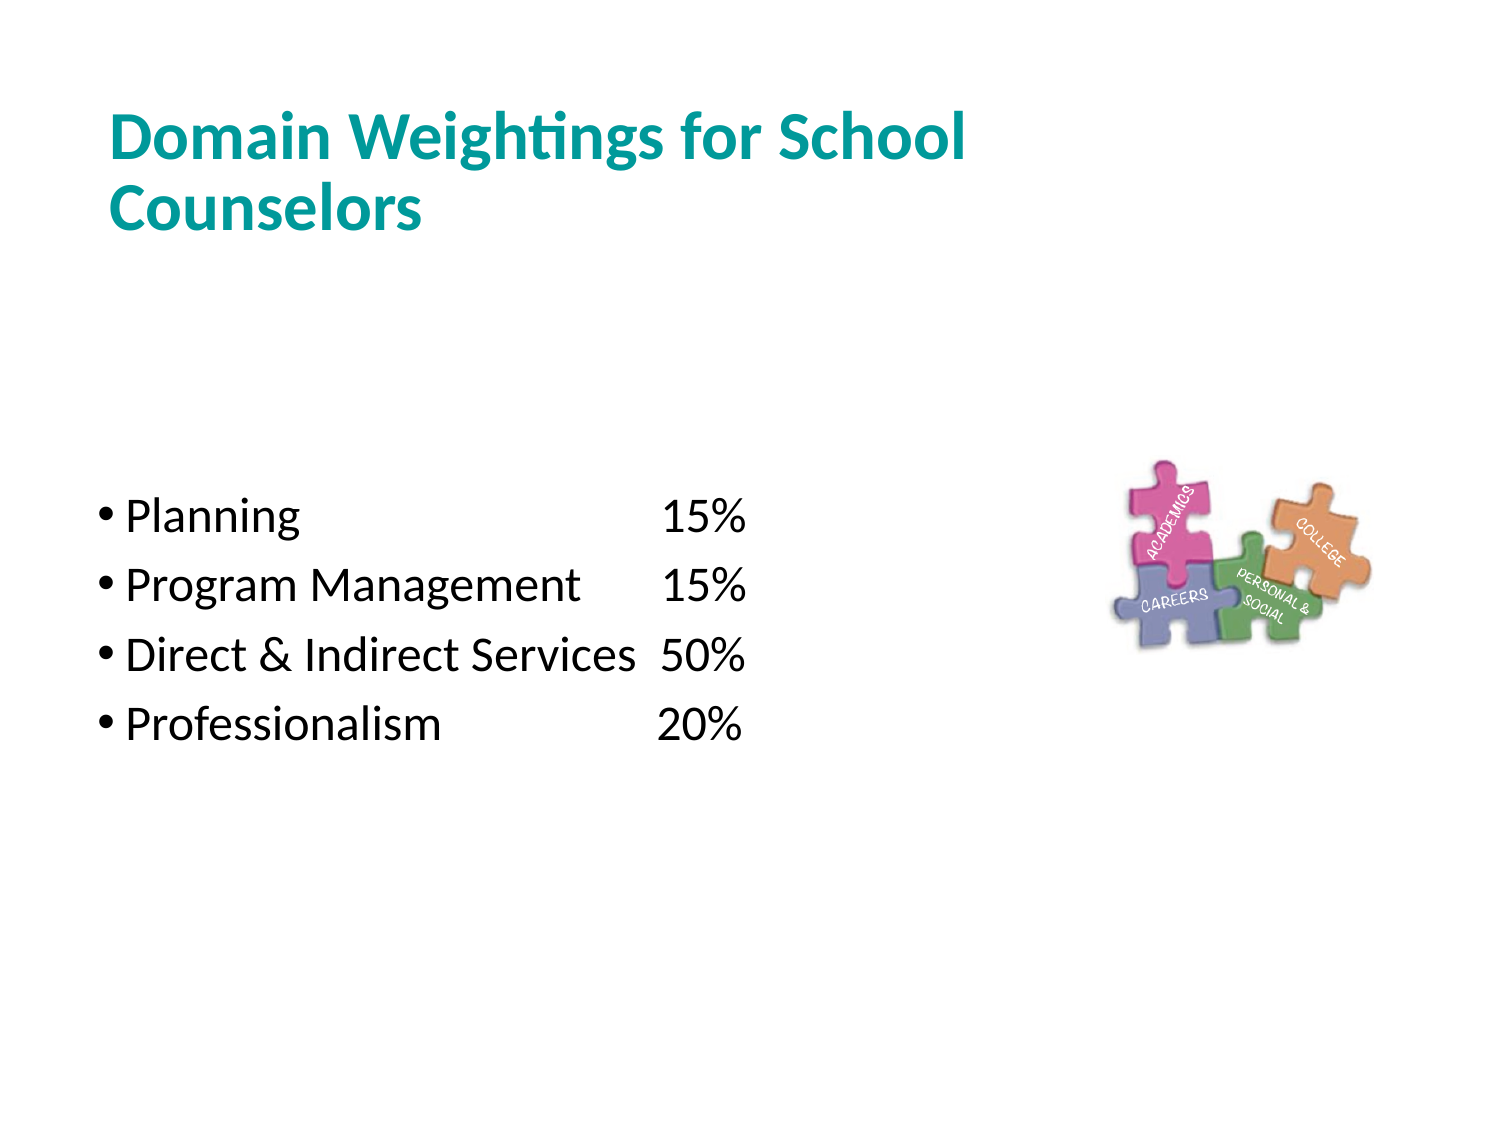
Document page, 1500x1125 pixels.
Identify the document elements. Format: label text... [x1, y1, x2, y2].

list Planning 15% Program Management 15% Direct & Indirect Services 50% Professionalism 20% [97, 352, 1152, 987]
picture [1105, 455, 1374, 656]
title Domain Weightings for School Counselors [109, 81, 1029, 245]
